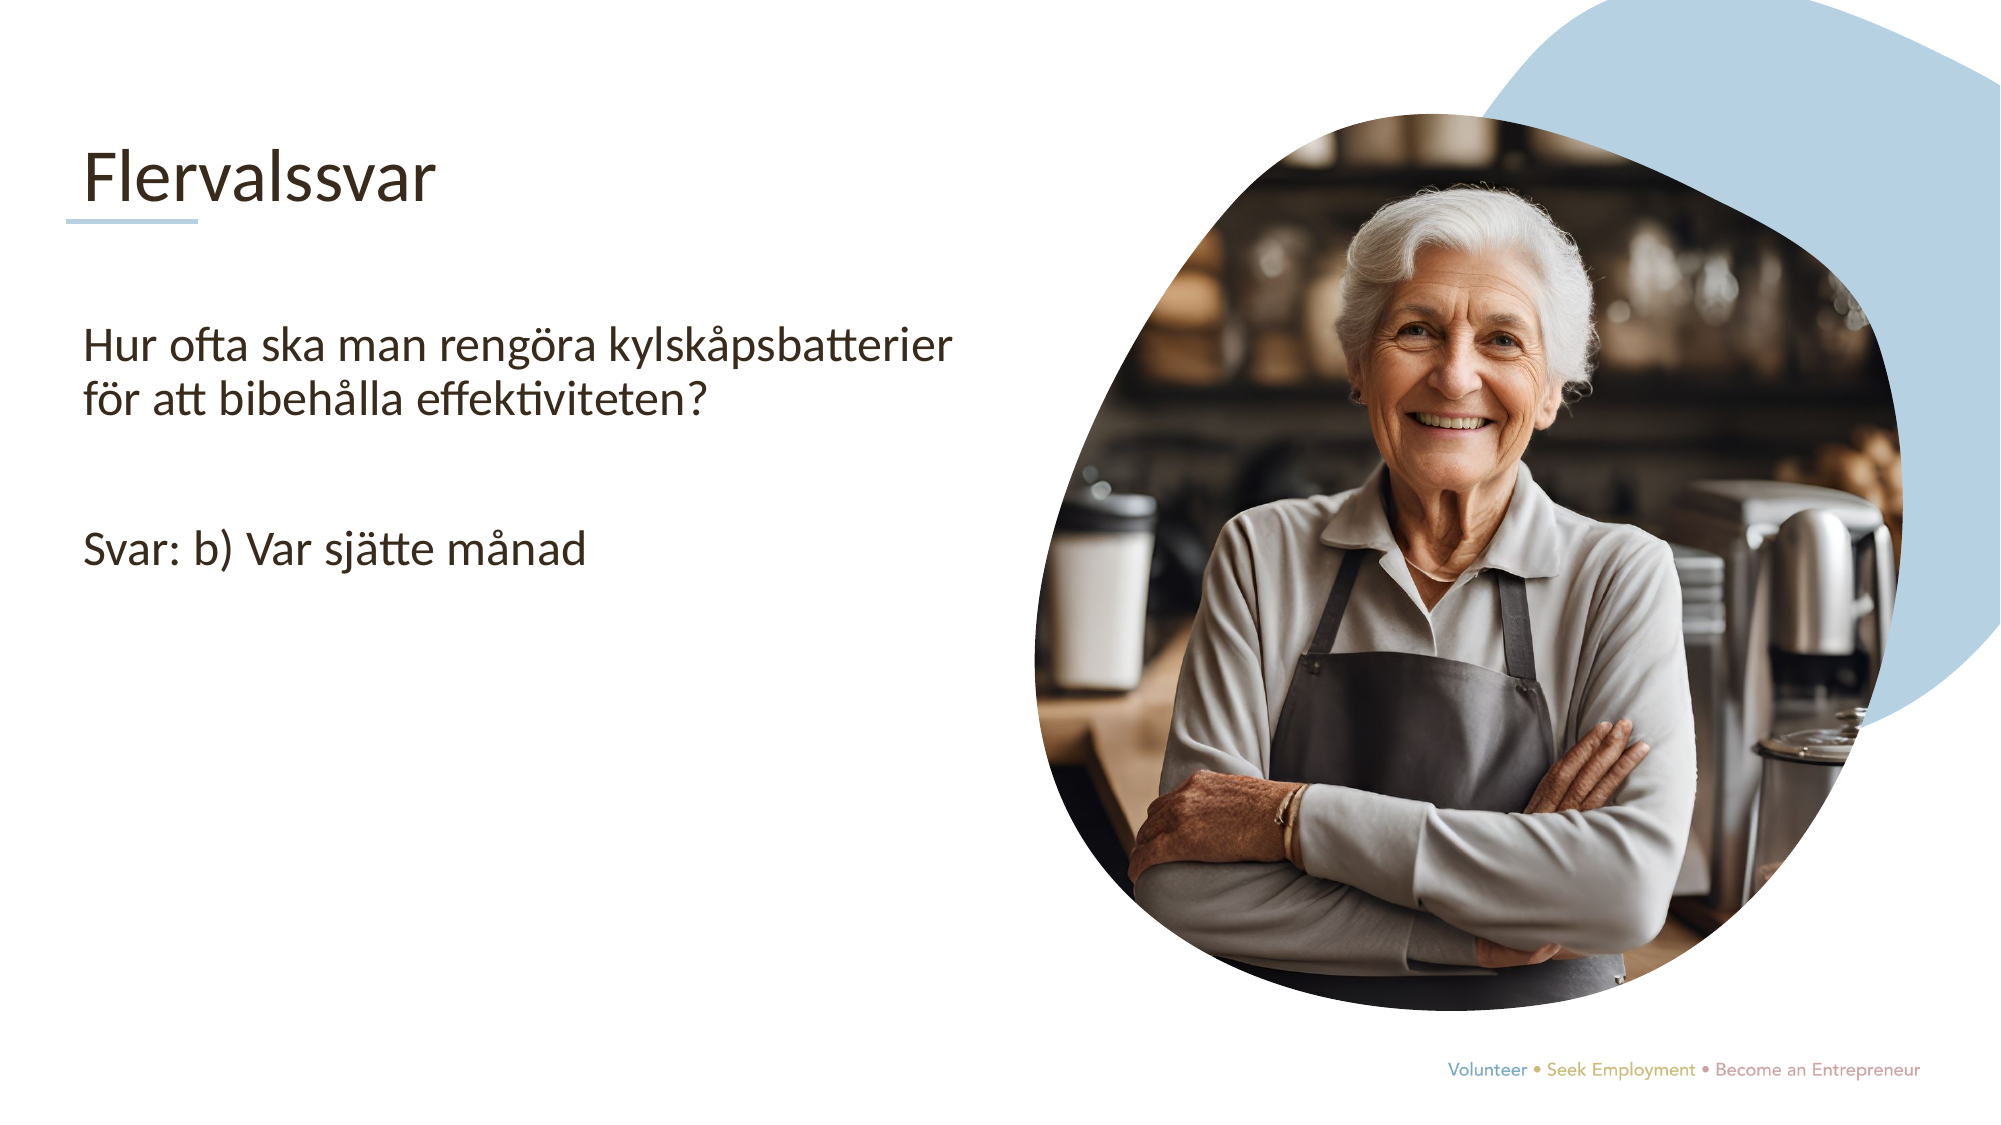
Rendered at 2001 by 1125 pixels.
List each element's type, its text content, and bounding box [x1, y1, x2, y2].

text_box Hur ofta ska man rengöra kylskåpsbatterier för att bibehålla effektiviteten? Svar: b) Var sjätte månad [68, 311, 1035, 1071]
picture [1034, 113, 1903, 1011]
picture [1418, 1046, 1971, 1103]
text_box Flervalssvar [68, 129, 903, 356]
